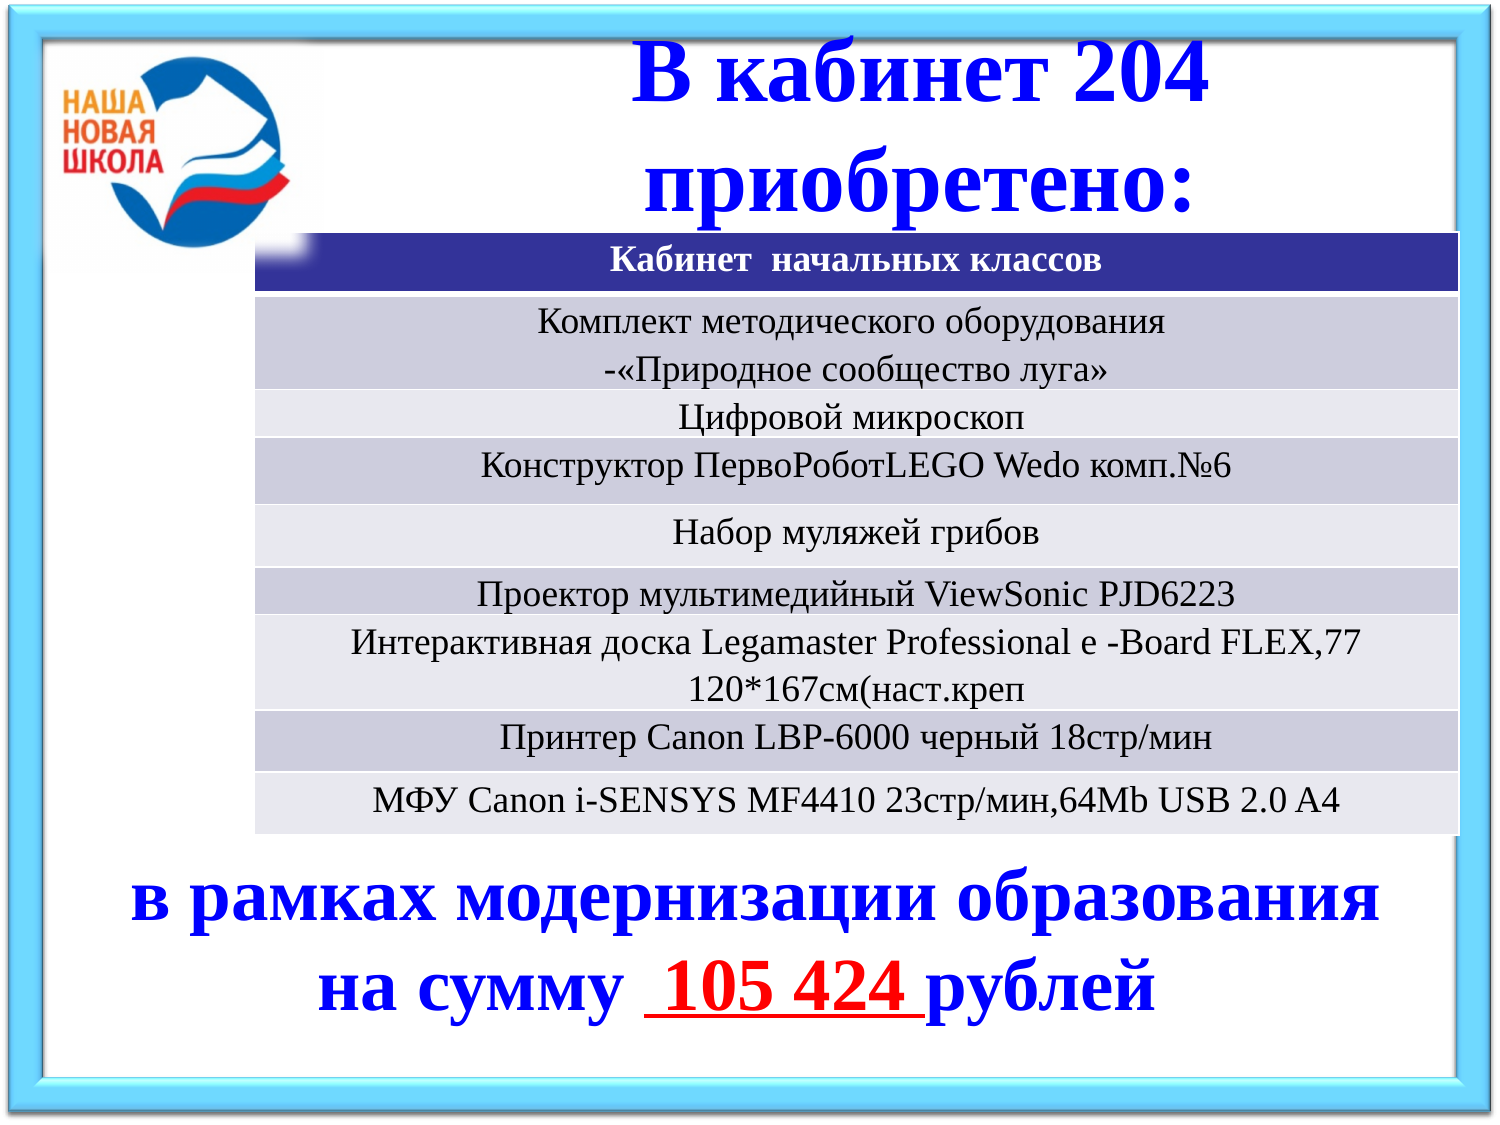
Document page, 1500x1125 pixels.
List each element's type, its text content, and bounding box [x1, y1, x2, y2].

table_cell Конструктор ПервоРоботLEGO Wedo комп.№6 [255, 438, 1458, 504]
table_cell Набор муляжей грибов [255, 505, 1458, 566]
table_cell Цифровой микроскоп [255, 390, 1458, 436]
table_cell Интерактивная доска Legamaster Professional e -Board FLEX,77 120*167см(наст.креп [255, 615, 1458, 709]
table_cell Принтер Canon LBP-6000 черный 18стр/мин [255, 711, 1458, 771]
picture [29, 30, 326, 275]
table_cell МФУ Canon i-SENSYS MF4410 23стр/мин,64Mb USB 2.0 A4 [255, 773, 1458, 834]
title В кабинет 204 приобретено: [407, 42, 1435, 197]
table_cell Проектор мультимедийный ViewSonic PJD6223 [255, 568, 1458, 614]
table_header Кабинет начальных классов [255, 233, 1458, 291]
table_cell Комплект методического оборудования -«Природное сообщество луга» [255, 297, 1458, 389]
subtitle в рамках модернизации образования на сумму 105 424 рублей [88, 837, 1424, 1125]
